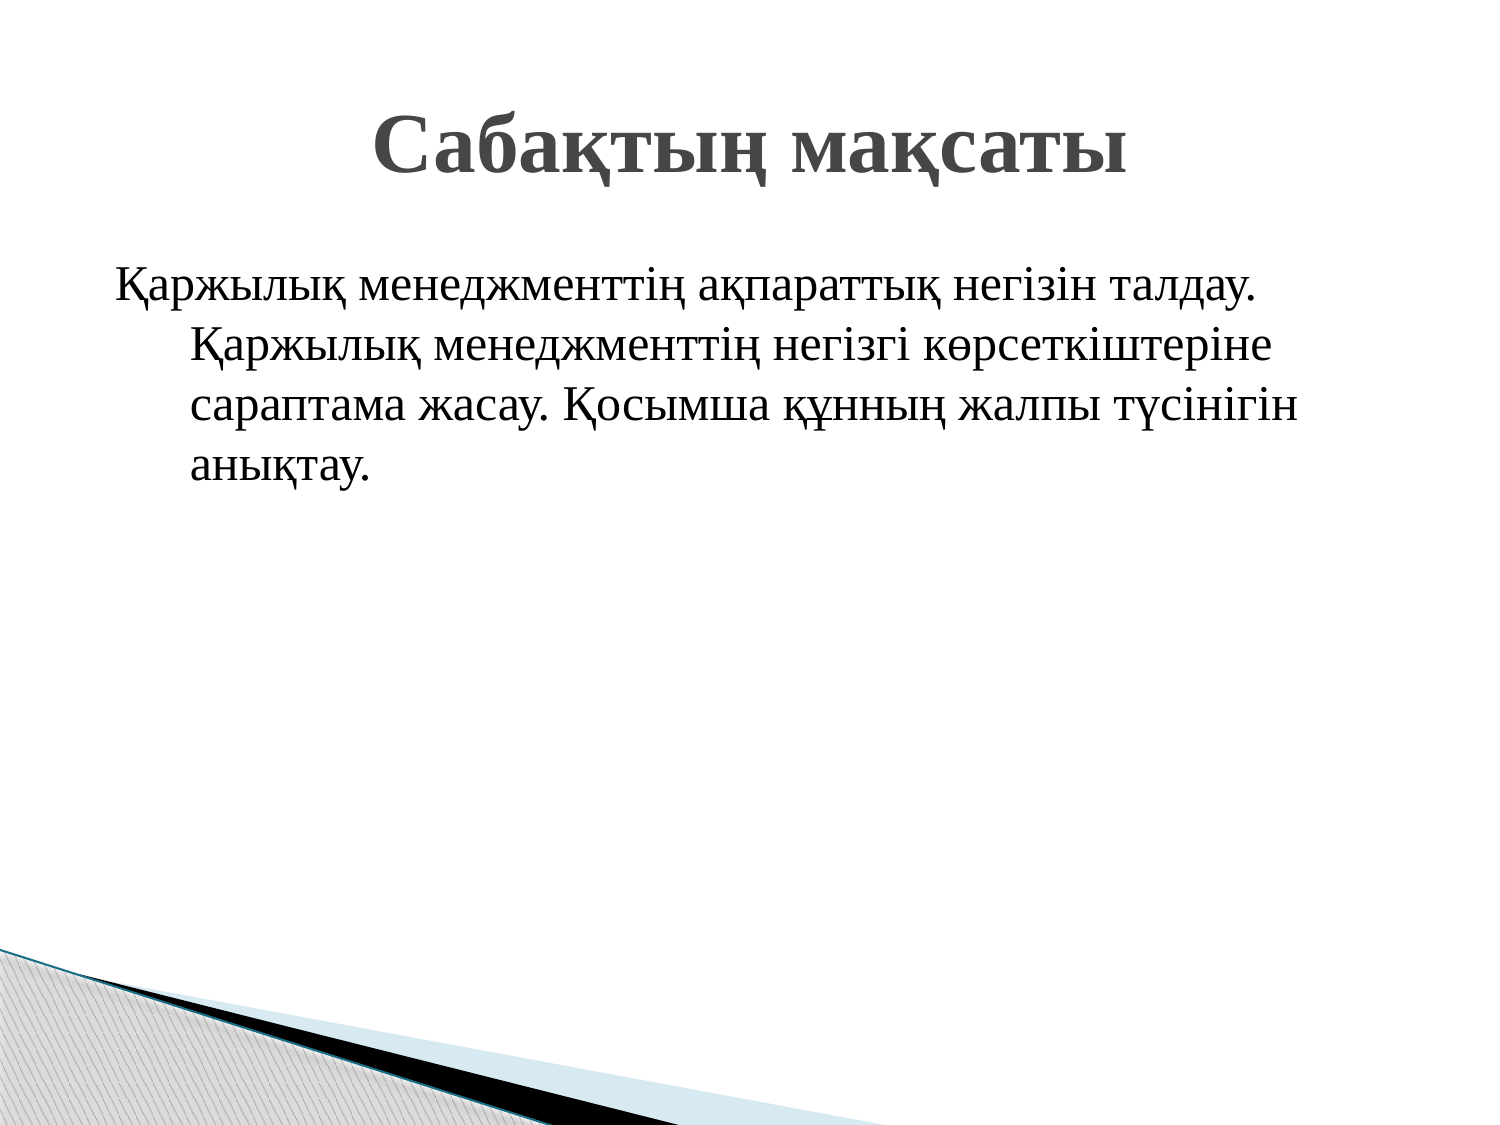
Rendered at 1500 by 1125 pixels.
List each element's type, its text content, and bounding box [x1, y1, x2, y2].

list Қаржылық менеджменттің ақпараттық негізін талдау. Қаржылық менеджменттің негізгі көрсеткіштеріне сараптама жасау. Қосымша құнның жалпы түсінігін анықтау. [75, 243, 1425, 986]
title Сабақтың мақсаты [75, 45, 1425, 233]
